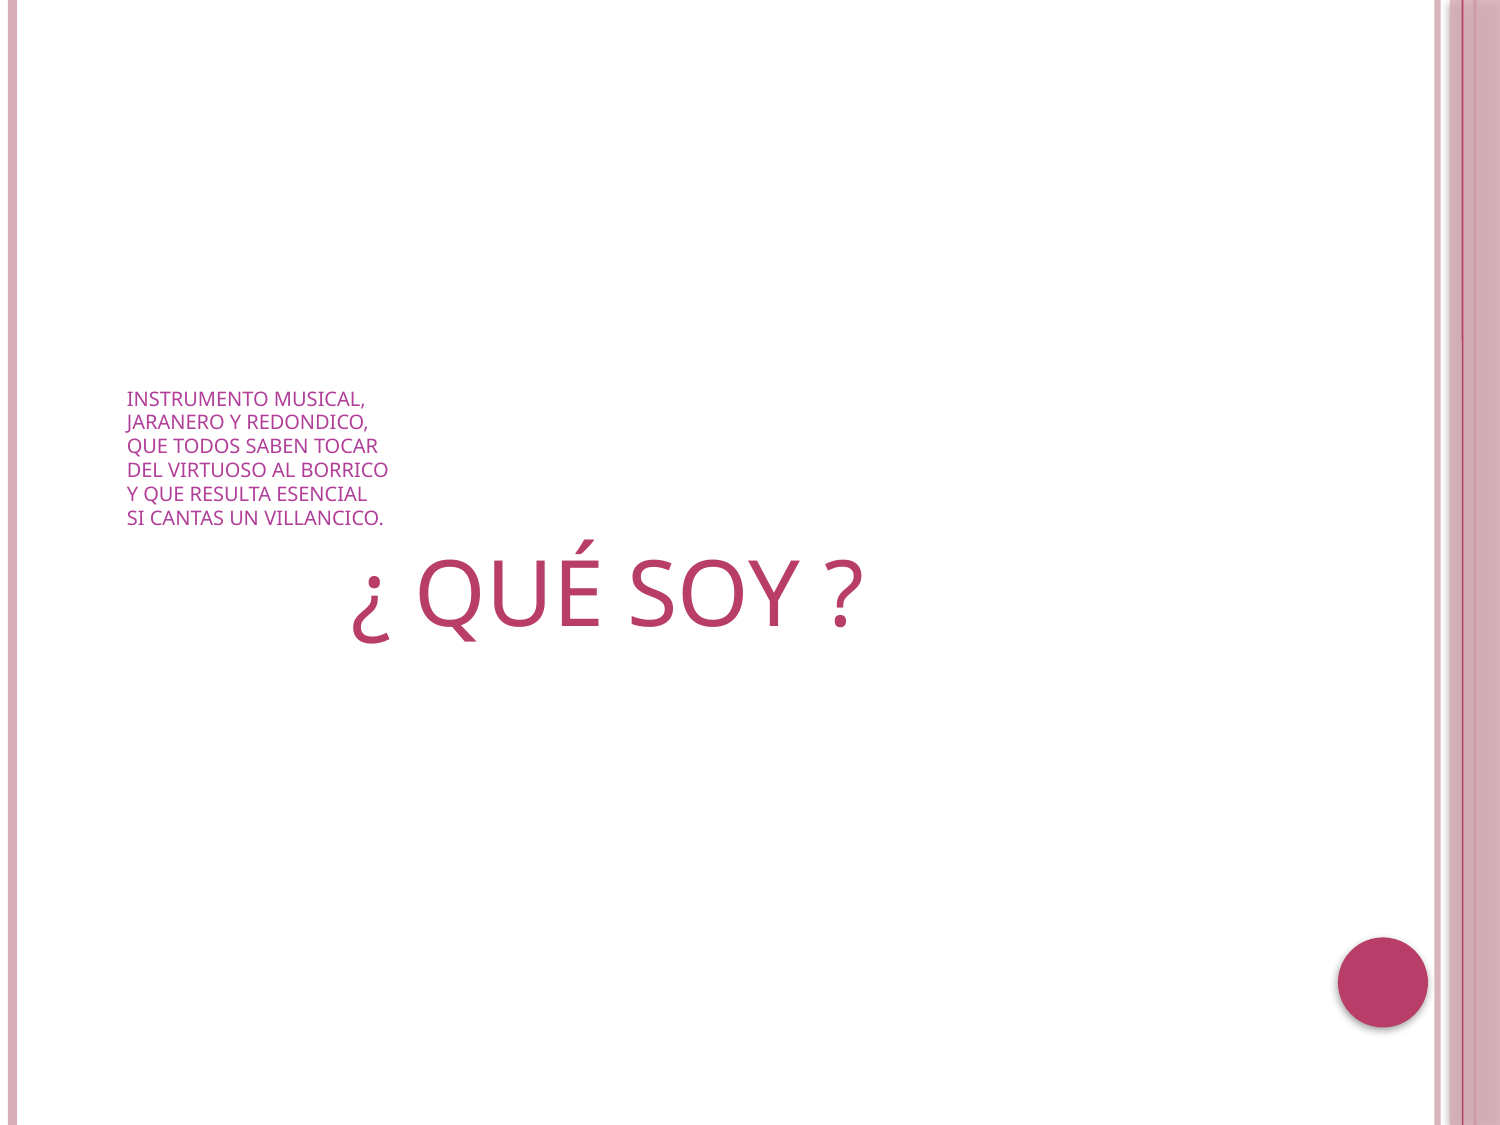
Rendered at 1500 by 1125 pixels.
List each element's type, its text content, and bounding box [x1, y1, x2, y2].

list ¿ QUÉ SOY ? [75, 527, 1247, 1062]
title Instrumento musical, jaranero y redondico, que todos saben tocar del virtuoso al borrico y que resulta esencial si cantas un villancico. [112, 373, 1338, 561]
